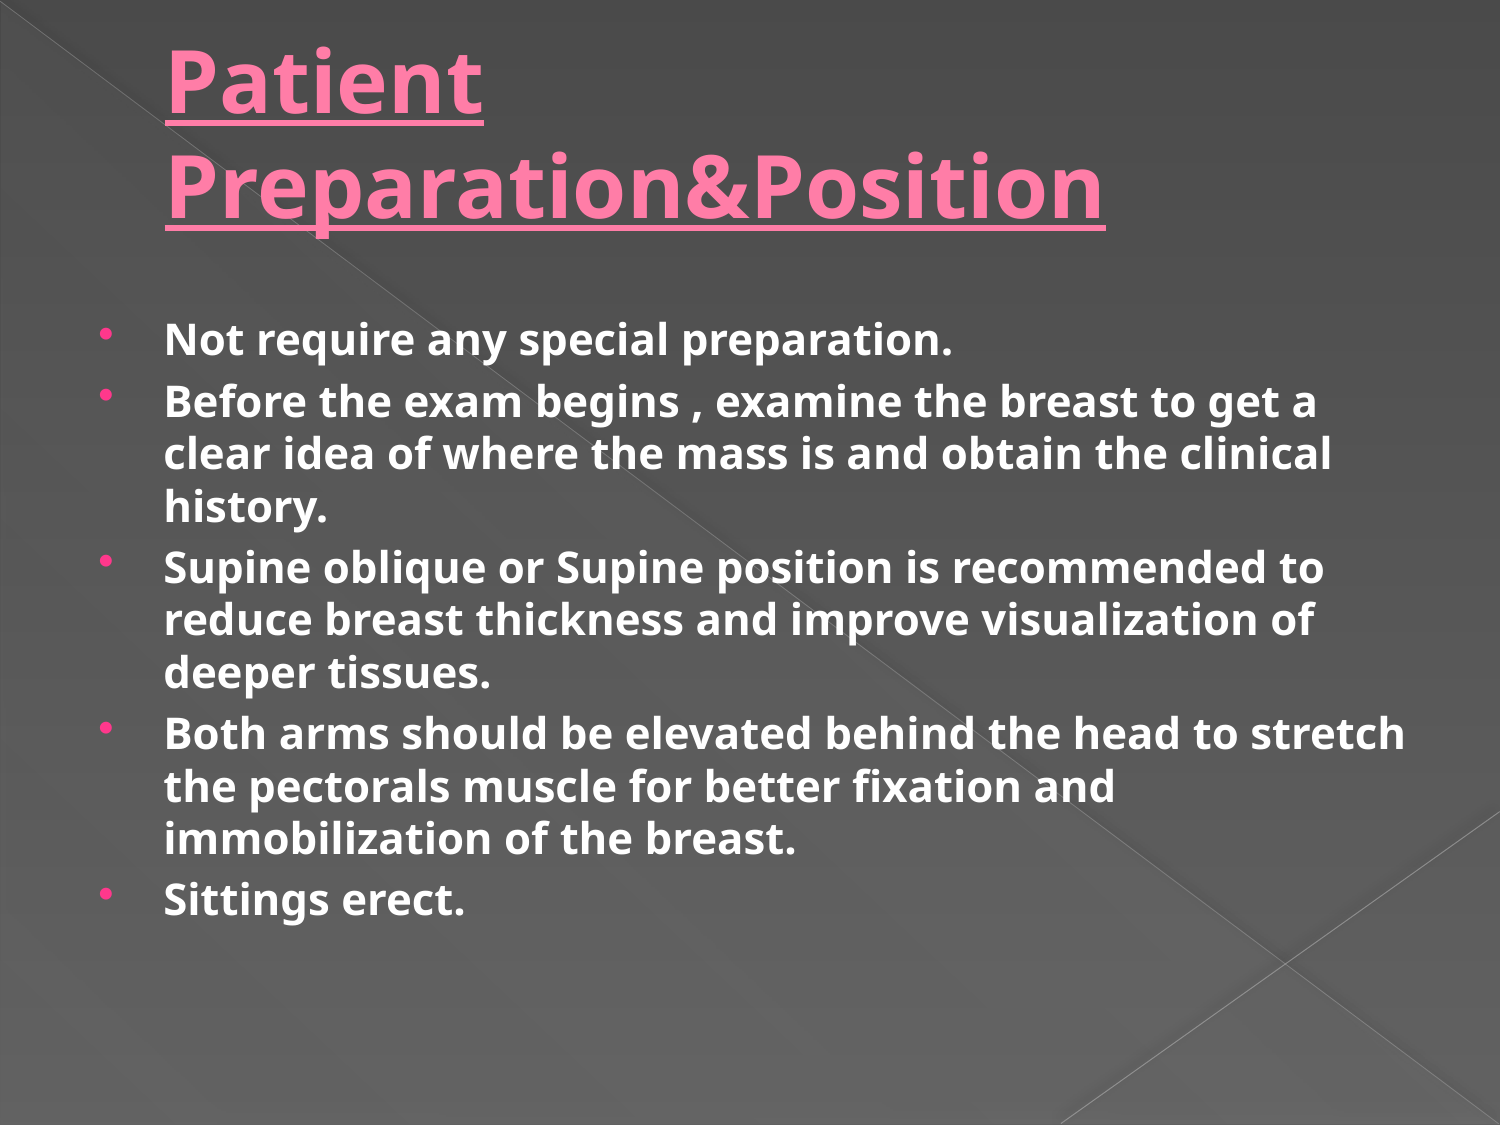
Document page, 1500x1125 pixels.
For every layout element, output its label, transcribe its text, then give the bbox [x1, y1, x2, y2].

list Not require any special preparation. Before the exam begins , examine the breast to get a clear idea of where the mass is and obtain the clinical history. Supine oblique or Supine position is recommended to reduce breast thickness and improve visualization of deeper tissues. Both arms should be elevated behind the head to stretch the pectorals muscle for better fixation and immobilization of the breast. Sittings erect. [75, 304, 1425, 1008]
title Patient Preparation&Position [70, 46, 1421, 215]
